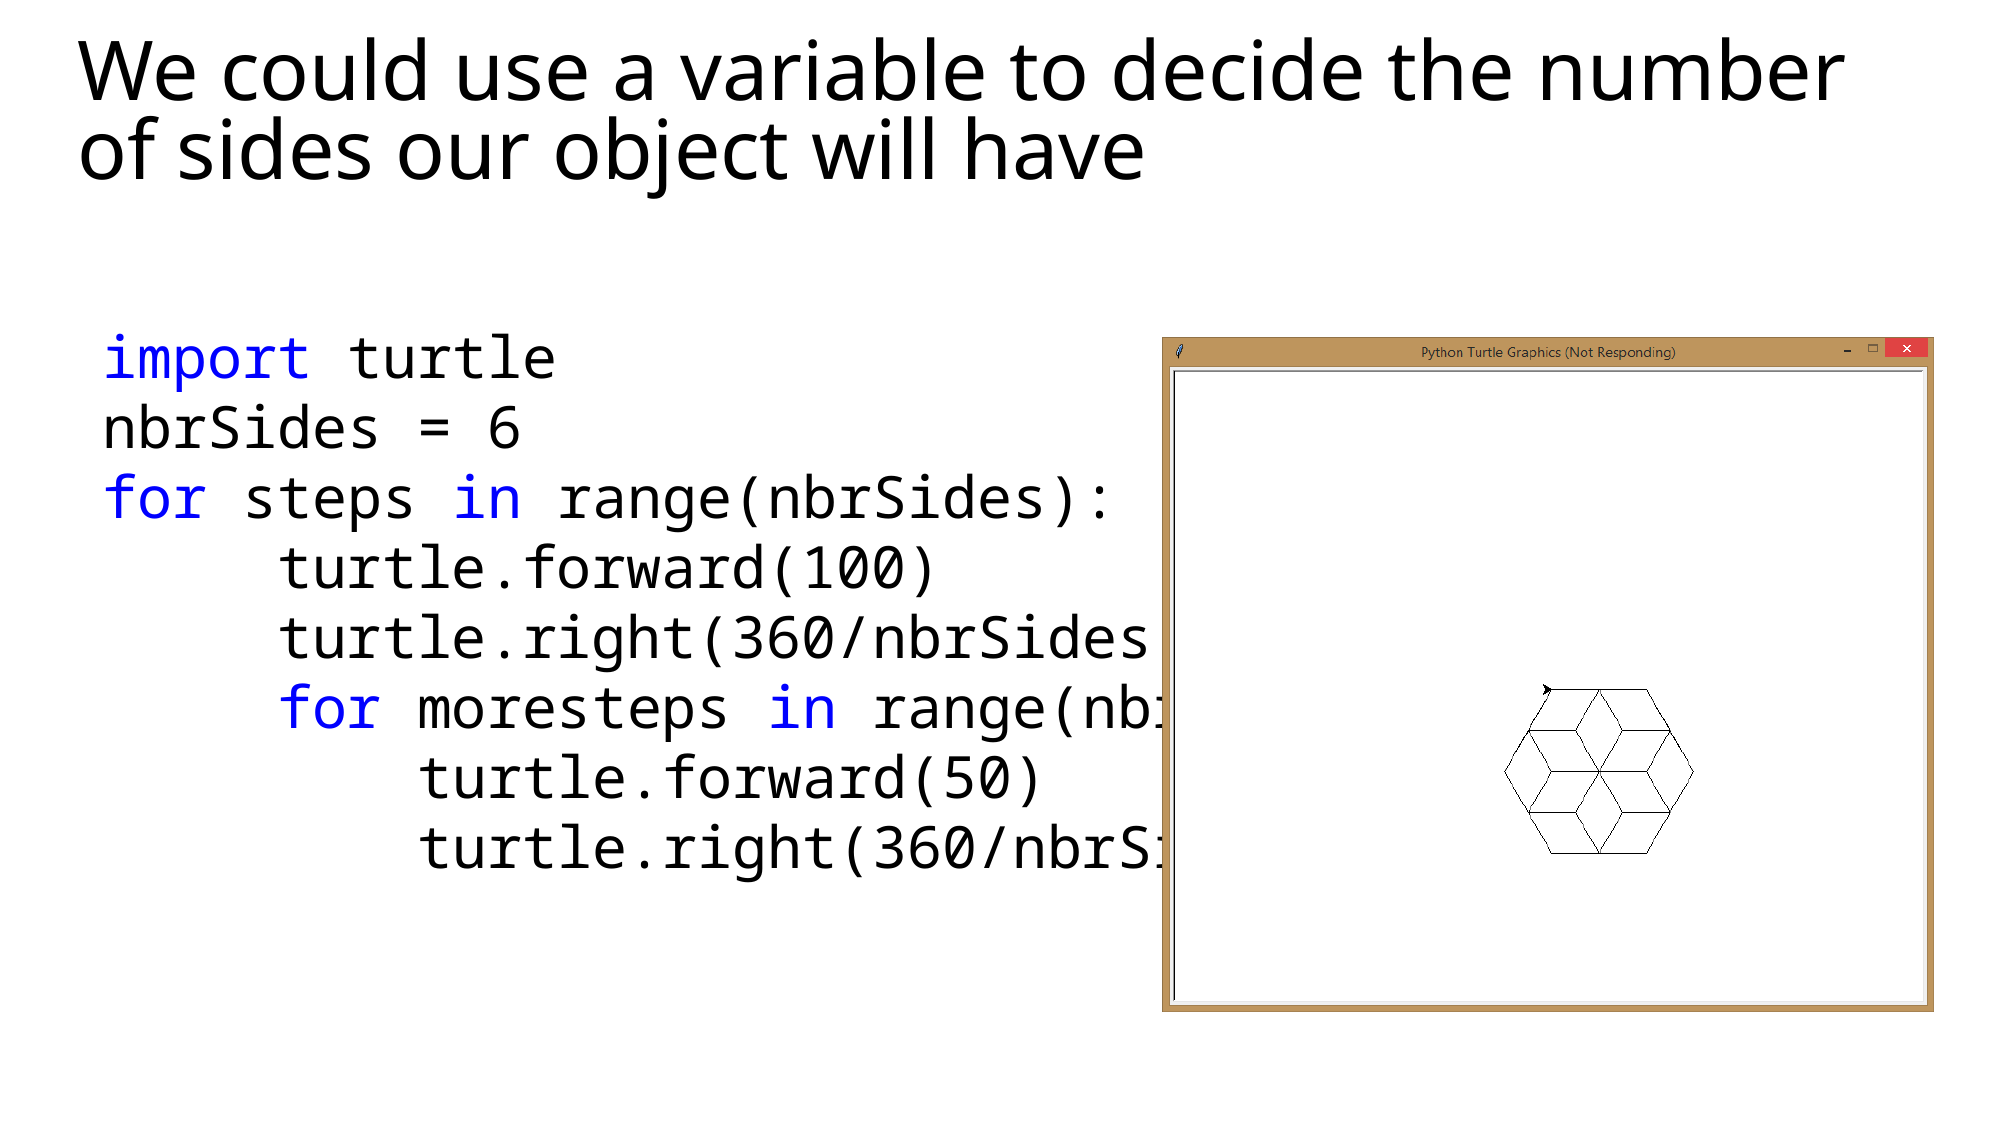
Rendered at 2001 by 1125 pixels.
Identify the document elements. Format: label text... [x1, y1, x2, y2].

text_box import turtle nbrSides = 6 for steps in range(nbrSides): turtle.forward(100) turtle.right(360/nbrSides) for moresteps in range(nbrSides): turtle.forward(50) turtle.right(360/nbrSides) [87, 313, 1448, 888]
picture [1162, 337, 1935, 1013]
title We could use a variable to decide the number of sides our object will have [62, 29, 1953, 205]
